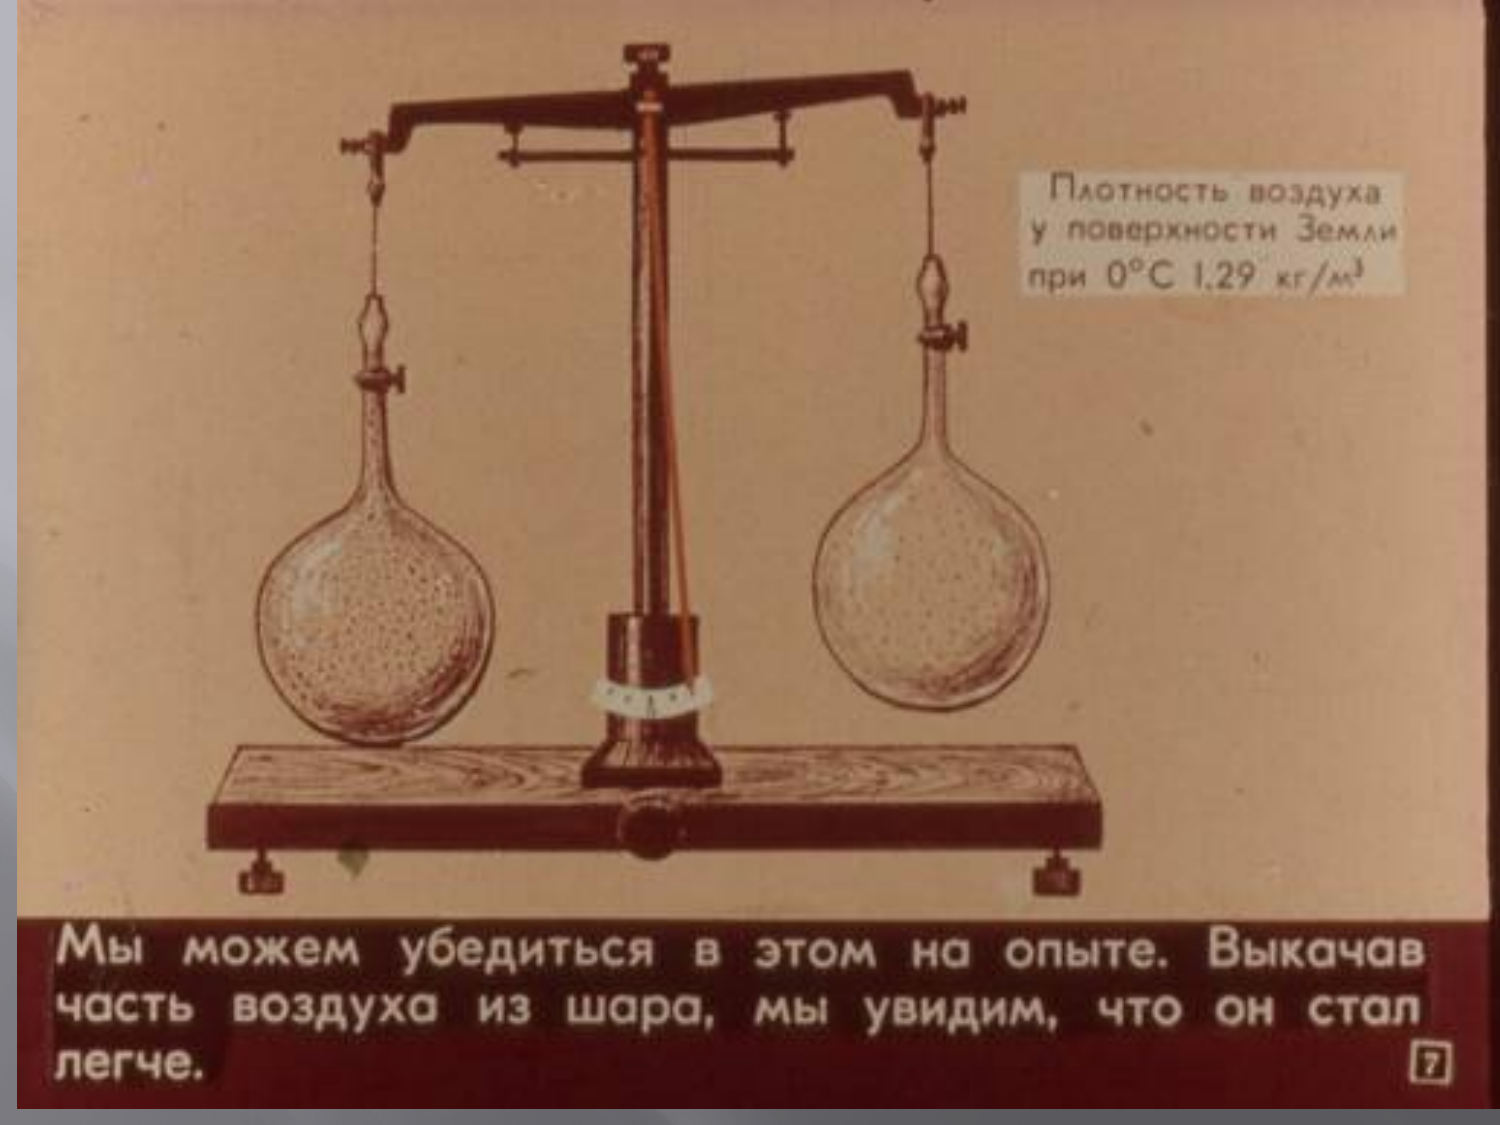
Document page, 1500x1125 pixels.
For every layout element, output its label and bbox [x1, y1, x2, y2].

list [17, 0, 1500, 1110]
